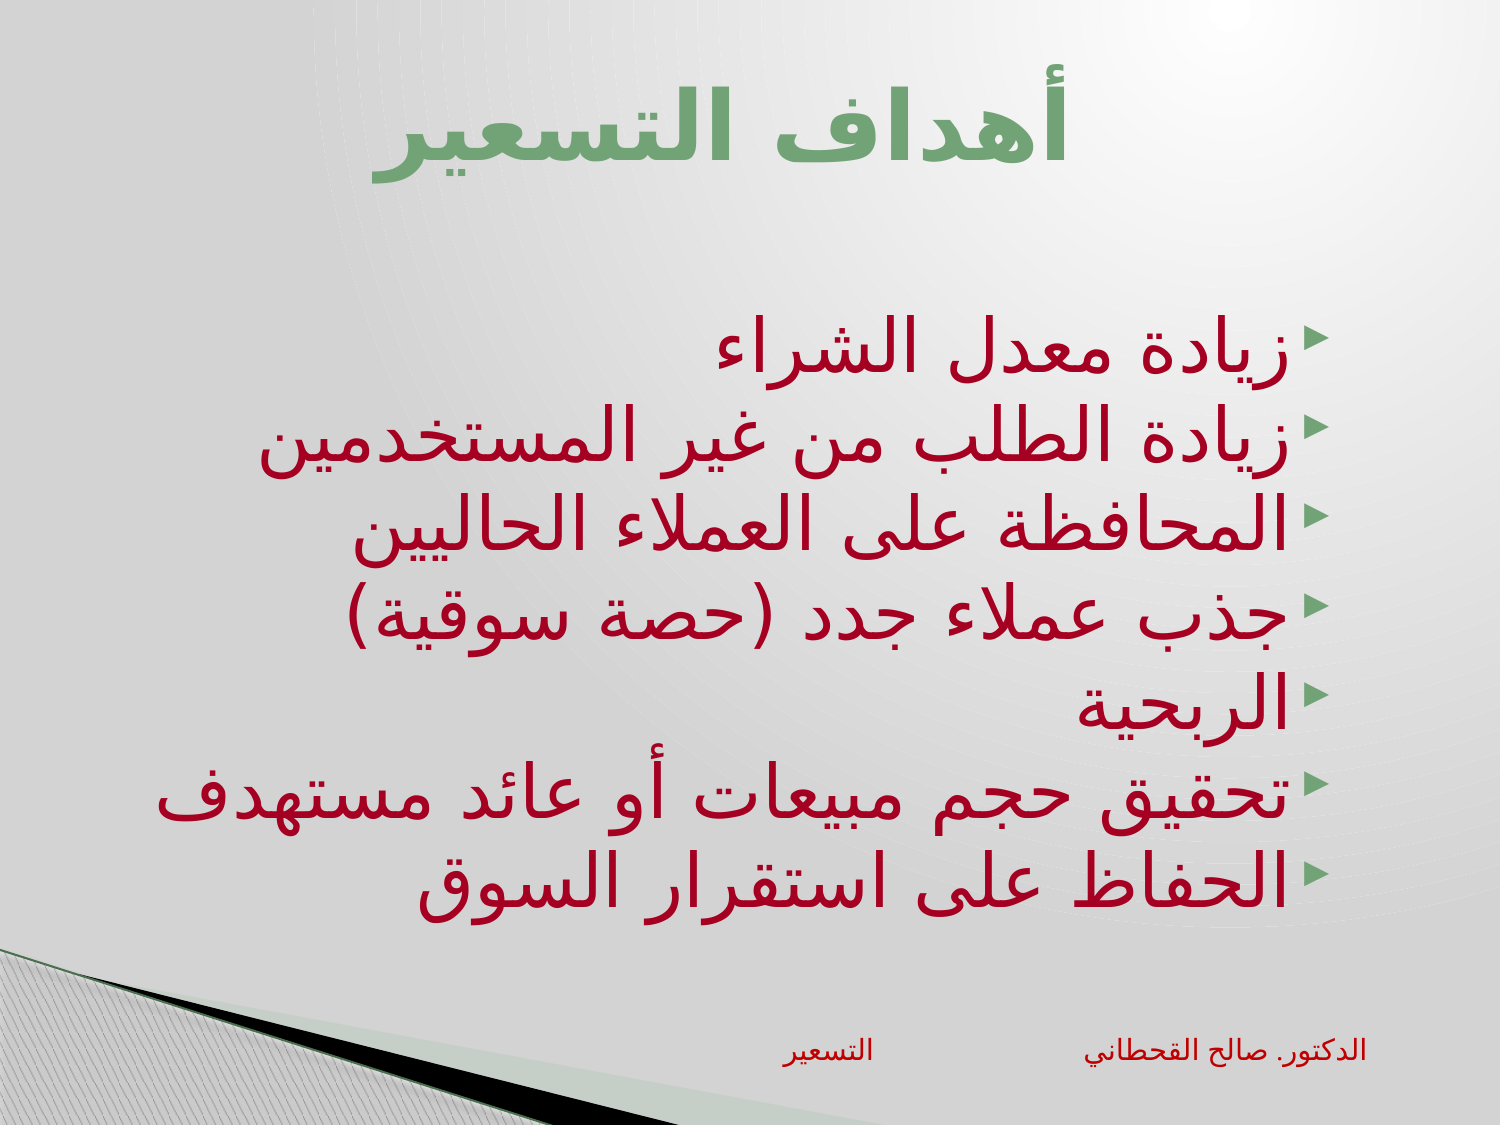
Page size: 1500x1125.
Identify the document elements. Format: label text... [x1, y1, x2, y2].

list زيادة معدل الشراء زيادة الطلب من غير المستخدمين المحافظة على العملاء الحاليين جذب عملاء جدد (حصة سوقية) الربحية تحقيق حجم مبيعات أو عائد مستهدف الحفاظ على استقرار السوق [116, 299, 1367, 1022]
footer التسعير الدكتور. صالح القحطاني [585, 1042, 1383, 1103]
title أهداف التسعير [116, 56, 1334, 188]
